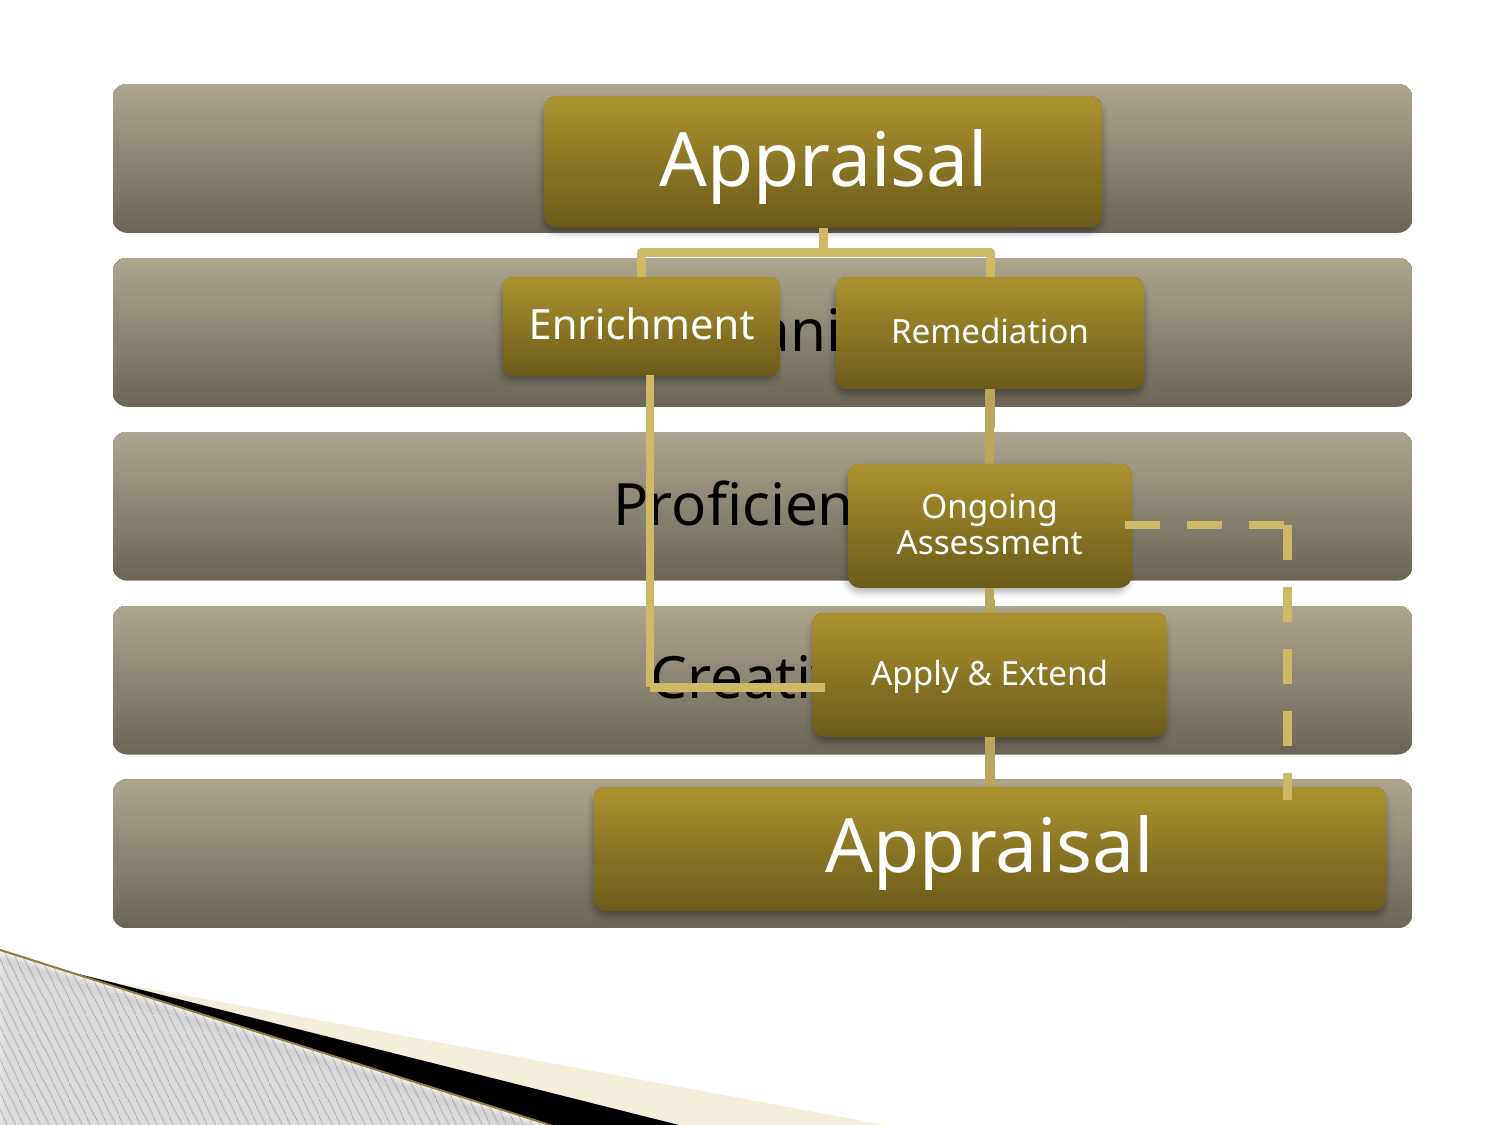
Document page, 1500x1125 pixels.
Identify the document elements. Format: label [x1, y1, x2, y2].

text_box [112, 49, 1413, 963]
